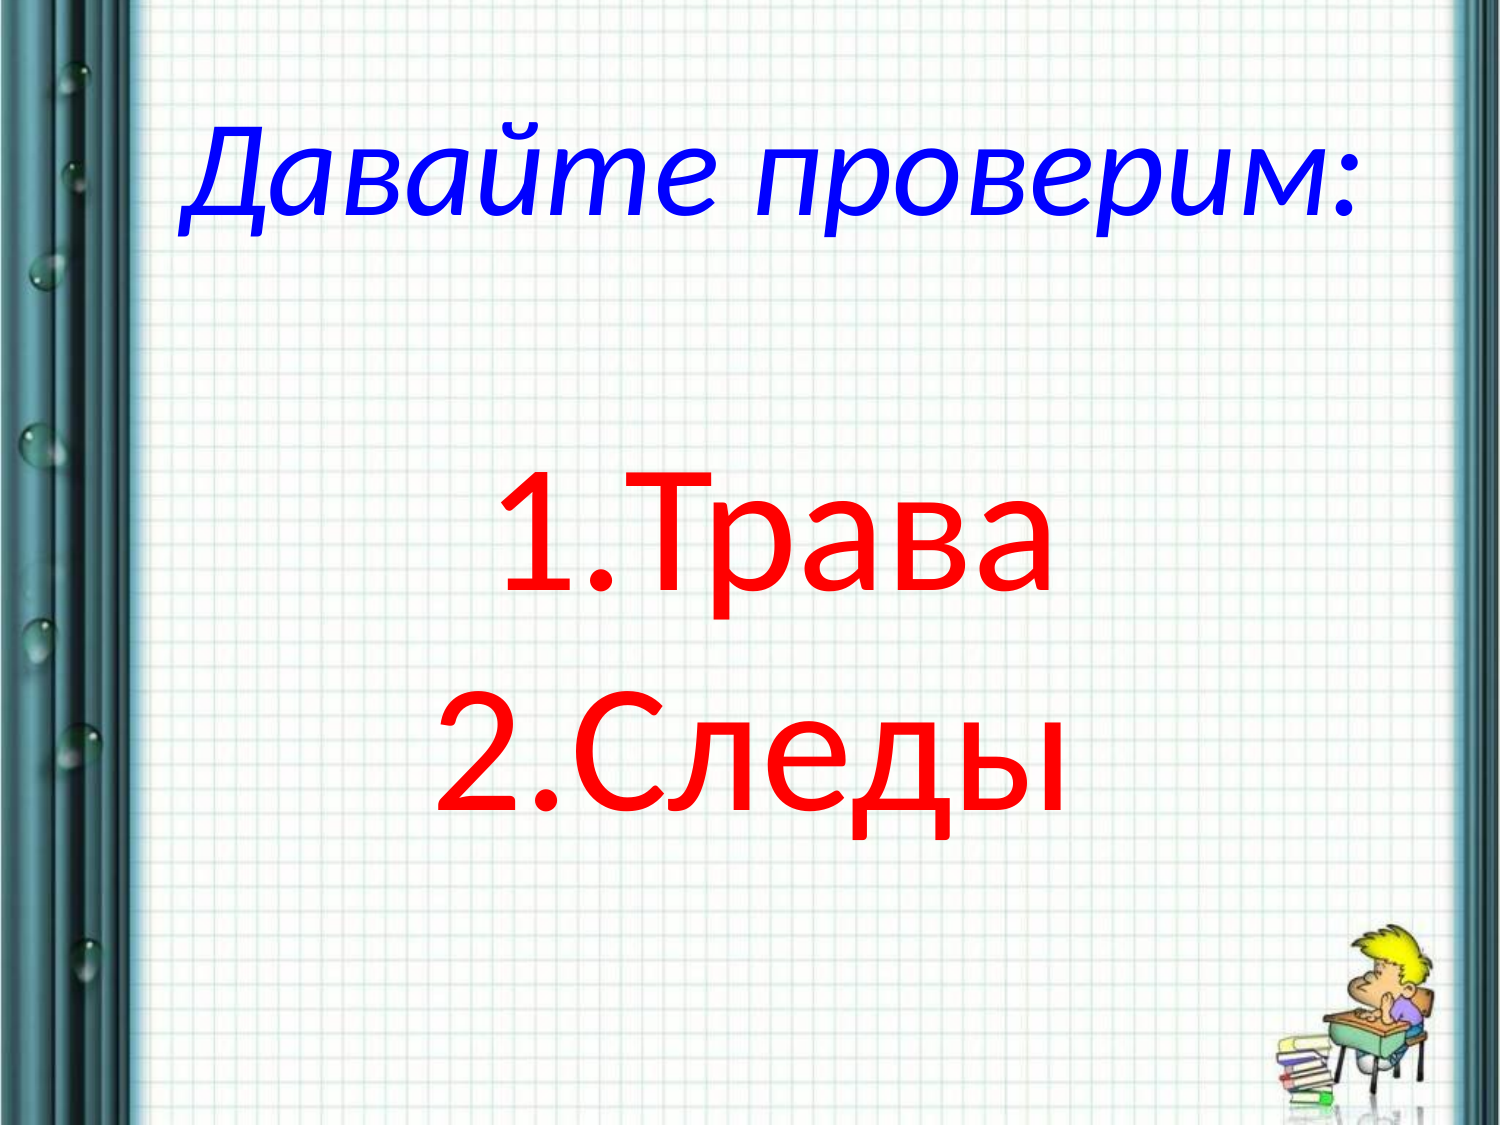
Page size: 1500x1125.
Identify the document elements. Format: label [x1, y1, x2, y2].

list [0, 0, 1500, 1125]
